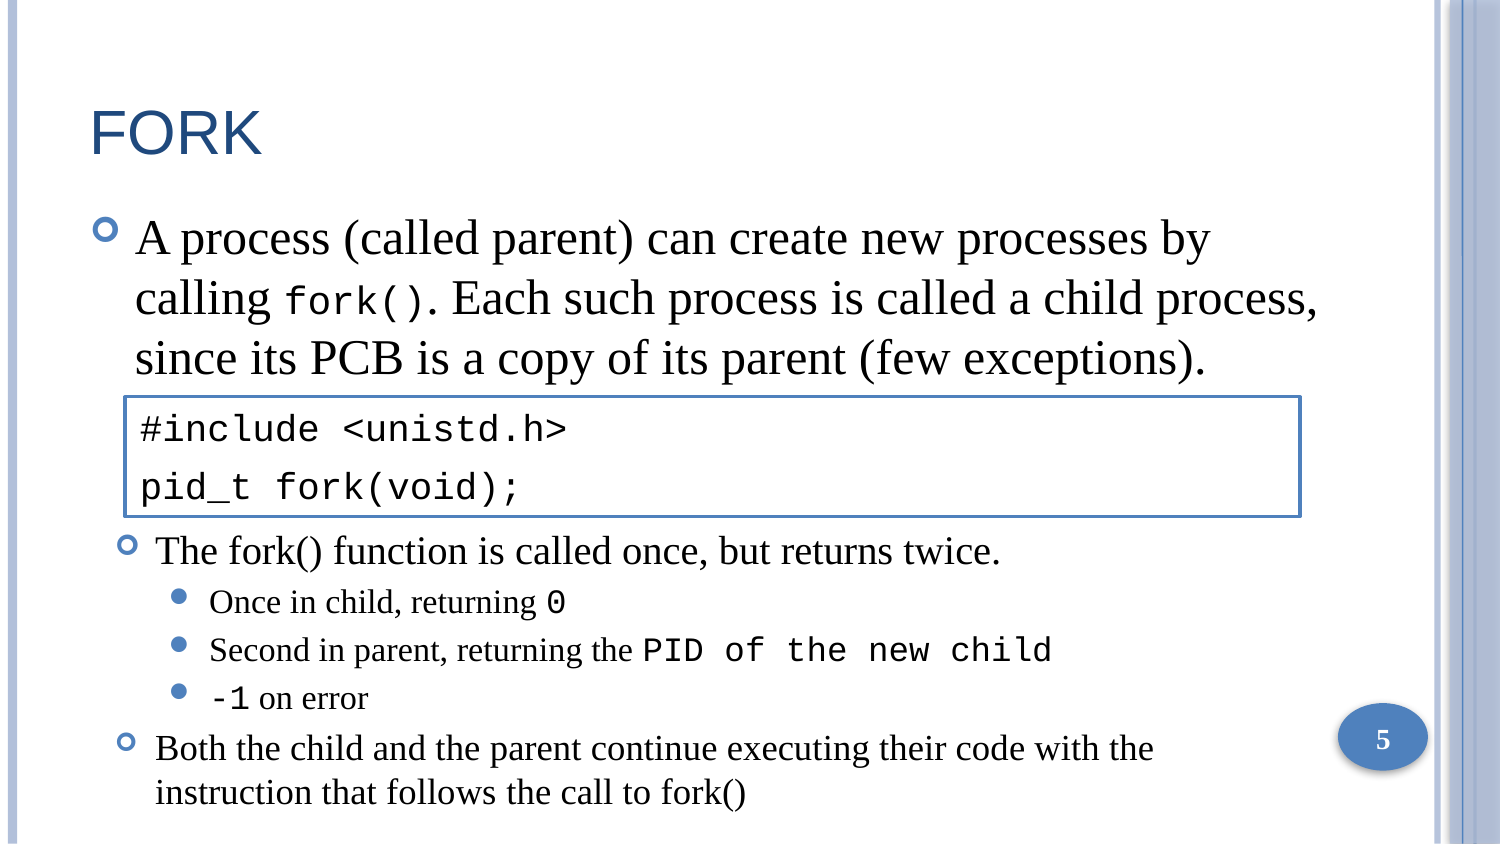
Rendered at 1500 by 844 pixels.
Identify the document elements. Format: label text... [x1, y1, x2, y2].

text_box #include <unistd.h> pid_t fork(void); [124, 396, 713, 516]
slide_number 5 [1333, 705, 1434, 770]
list A process (called parent) can create new processes by calling fork(). Each such process is called a child process, since its PCB is a copy of its parent (few exceptions). [75, 196, 1350, 797]
title Fork [75, 33, 1300, 175]
text_box The fork() function is called once, but returns twice. Once in child, returning 0 Second in parent, returning the PID of the new child -1 on error Both the child and the parent continue executing their code with the instruction that follows the call to fork() [99, 516, 1325, 822]
text_box [123, 395, 1302, 516]
